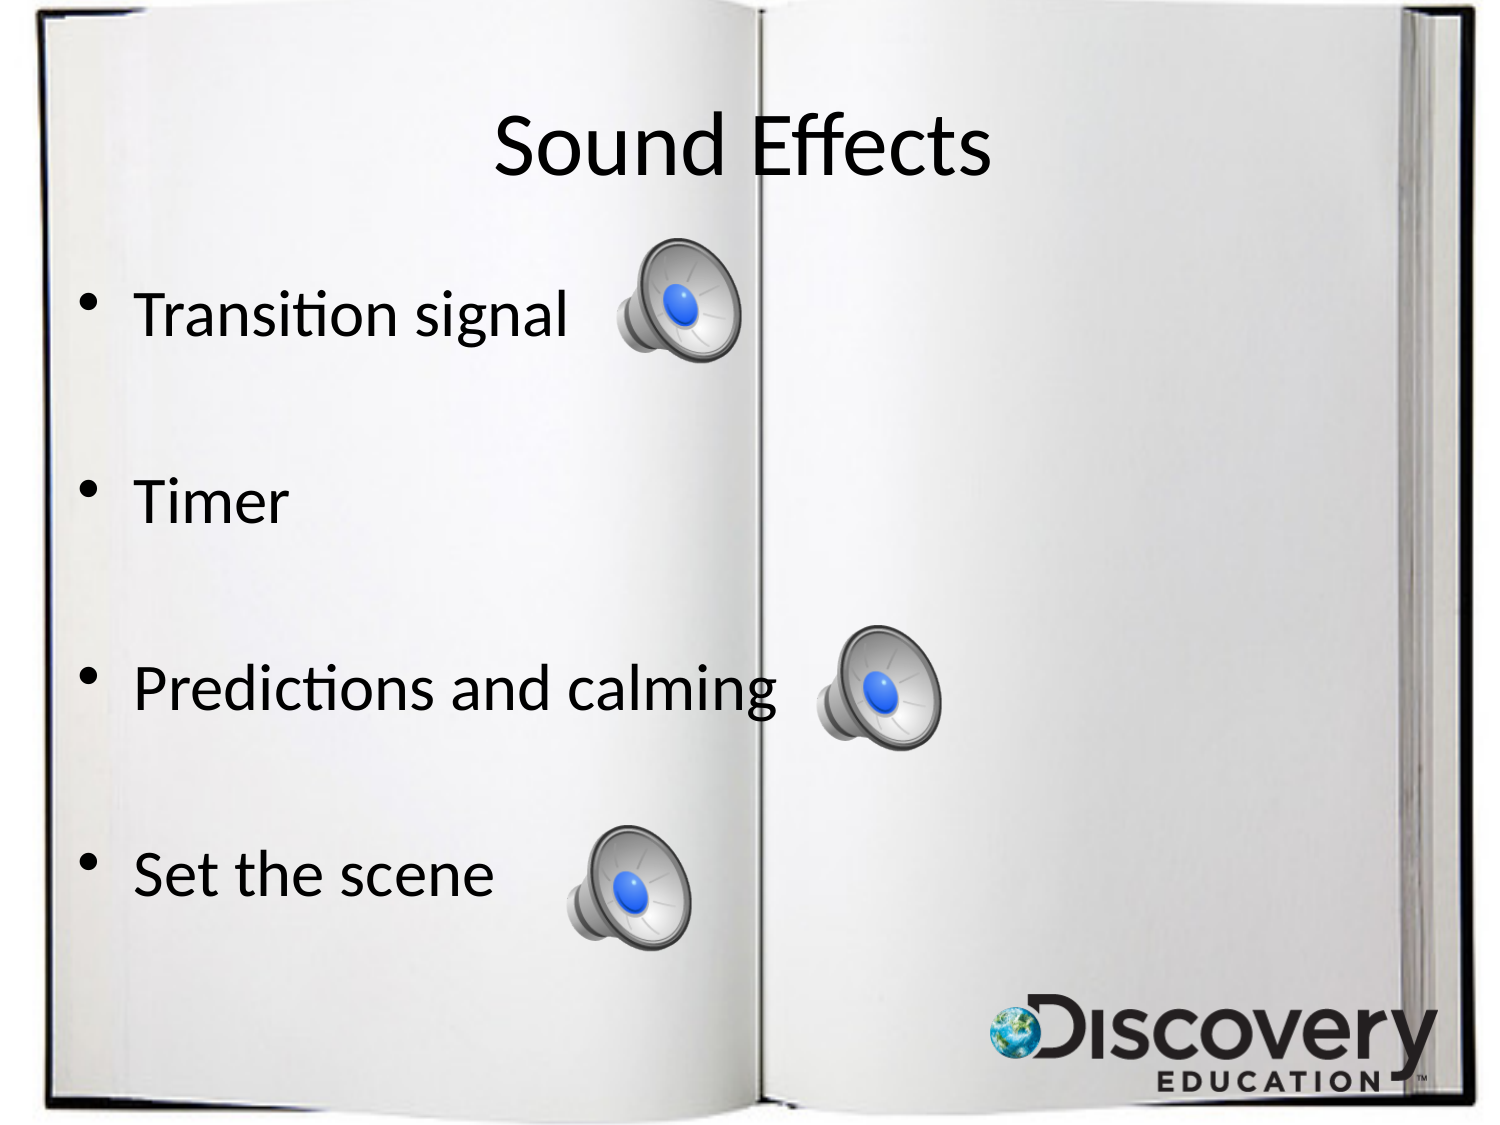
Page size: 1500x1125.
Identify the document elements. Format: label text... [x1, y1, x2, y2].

list Transition signal Timer Predictions and calming Set the scene [62, 262, 1425, 1075]
title Sound Effects [62, 45, 1425, 233]
picture [0, 0, 1500, 1125]
